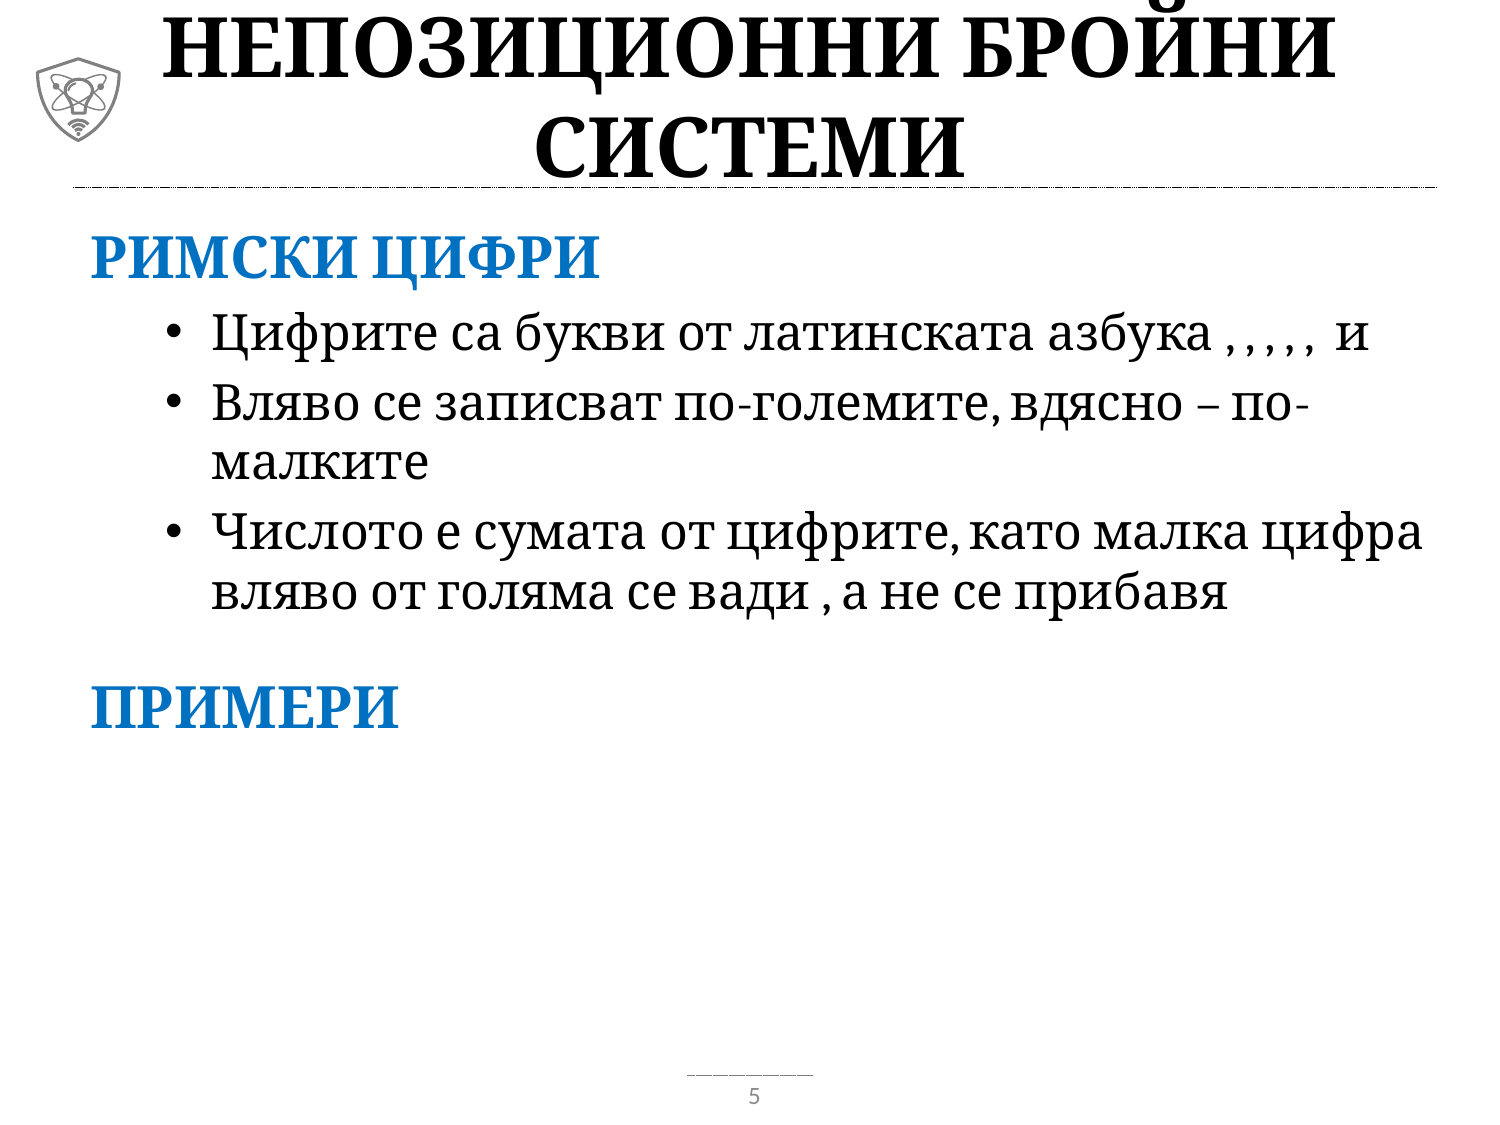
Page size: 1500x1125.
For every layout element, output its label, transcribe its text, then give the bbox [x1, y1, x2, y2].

slide_number 5 [579, 1065, 930, 1125]
title Непозиционни бройни системи [0, 0, 1500, 188]
